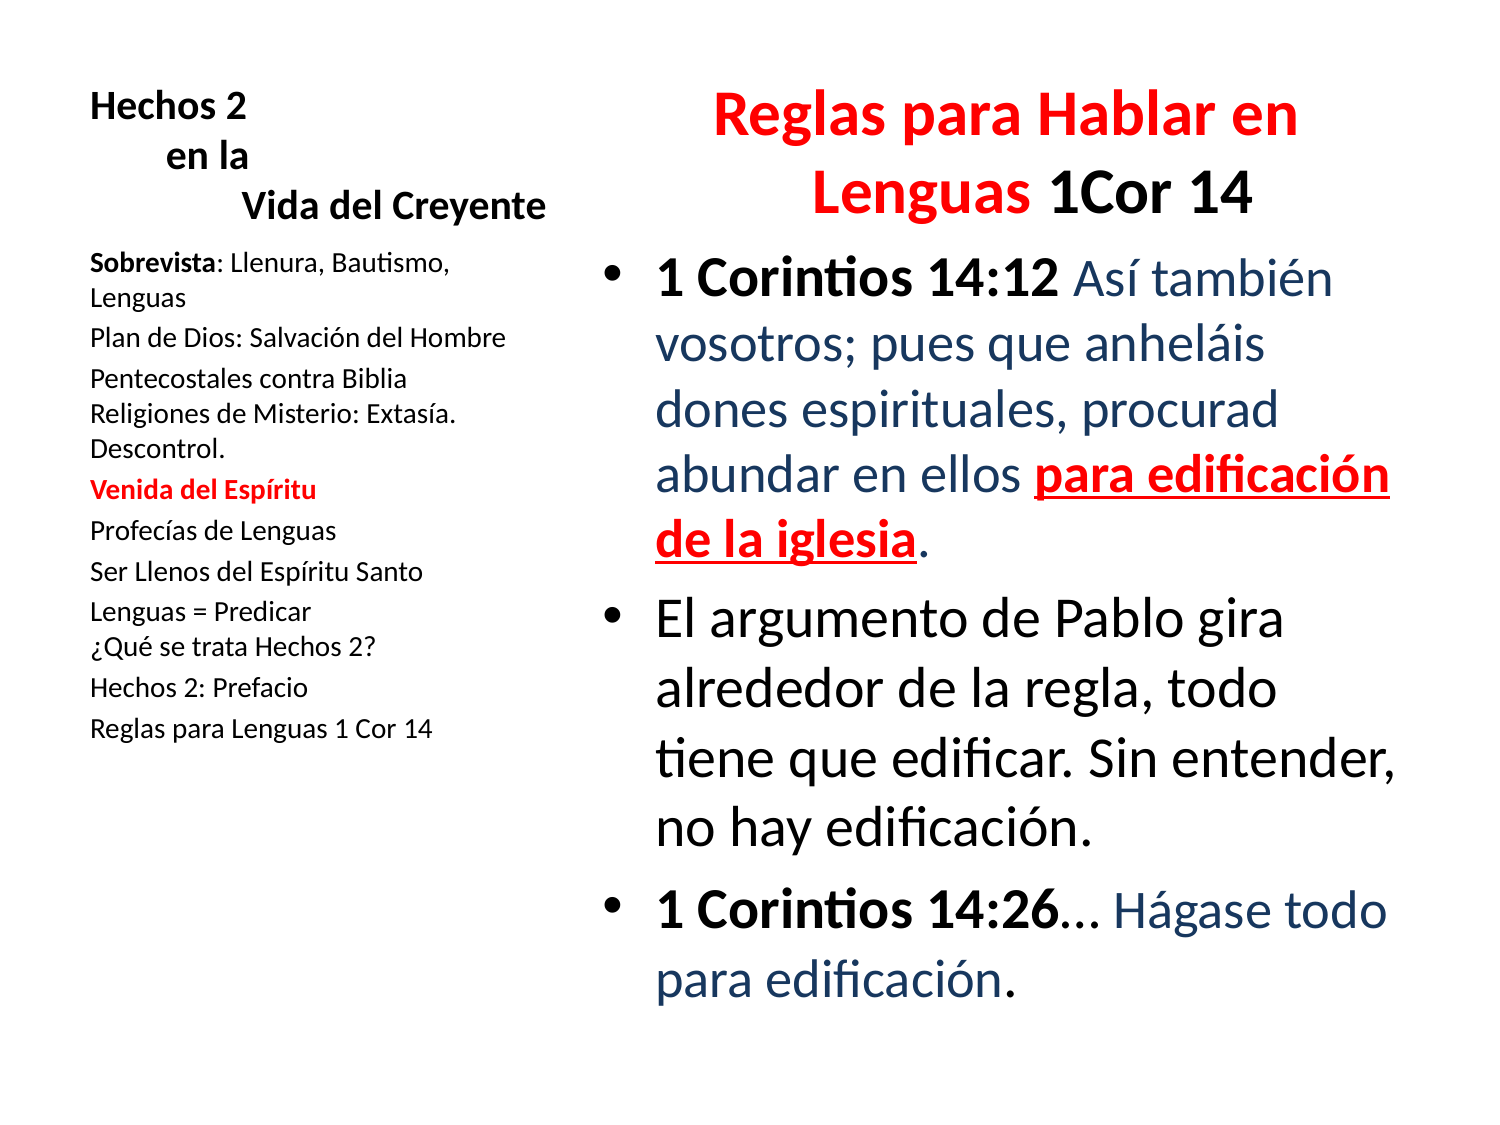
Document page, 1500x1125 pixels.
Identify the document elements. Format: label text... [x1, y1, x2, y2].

list Sobrevista: Llenura, Bautismo, Lenguas Plan de Dios: Salvación del Hombre Pentecostales contra Biblia Religiones de Misterio: Extasía. Descontrol. Venida del Espíritu Profecías de Lenguas Ser Llenos del Espíritu Santo Lenguas = Predicar ¿Qué se trata Hechos 2? Hechos 2: Prefacio Reglas para Lenguas 1 Cor 14 [75, 235, 569, 1005]
list Reglas para Hablar en Lenguas 1Cor 14 1 Corintios 14:12 Así también vosotros; pues que anheláis dones espirituales, procurad abundar en ellos para edificación de la iglesia. El argumento de Pablo gira alrededor de la regla, todo tiene que edificar. Sin entender, no hay edificación. 1 Corintios 14:26… Hágase todo para edificación. [587, 62, 1426, 1023]
title Hechos 2 en la Vida del Creyente [75, 44, 569, 235]
